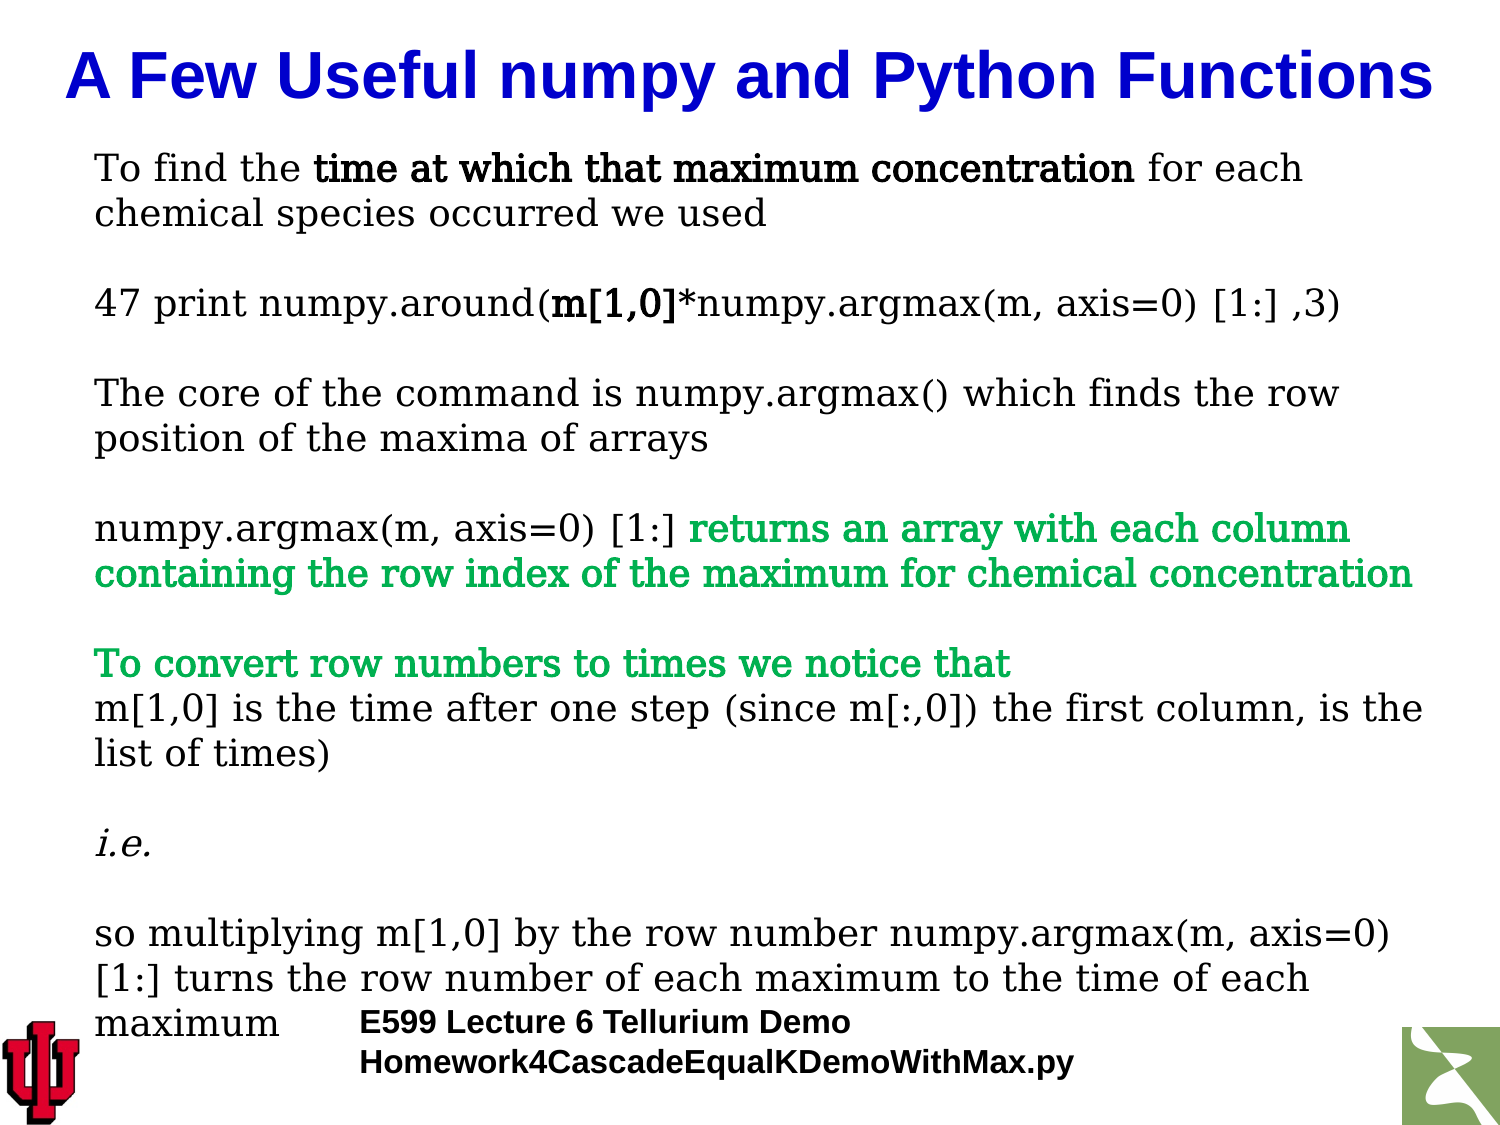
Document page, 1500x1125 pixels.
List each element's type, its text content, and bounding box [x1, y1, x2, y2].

picture [1402, 1027, 1500, 1125]
picture [0, 1020, 80, 1125]
text_box [0, 112, 1500, 478]
text_box E599 Lecture 6 Tellurium Demo Homework4CascadeEqualKDemoWithMax.py [344, 992, 1091, 1088]
title A Few Useful numpy and Python Functions [0, 19, 1500, 112]
text_box [0, 556, 1500, 663]
